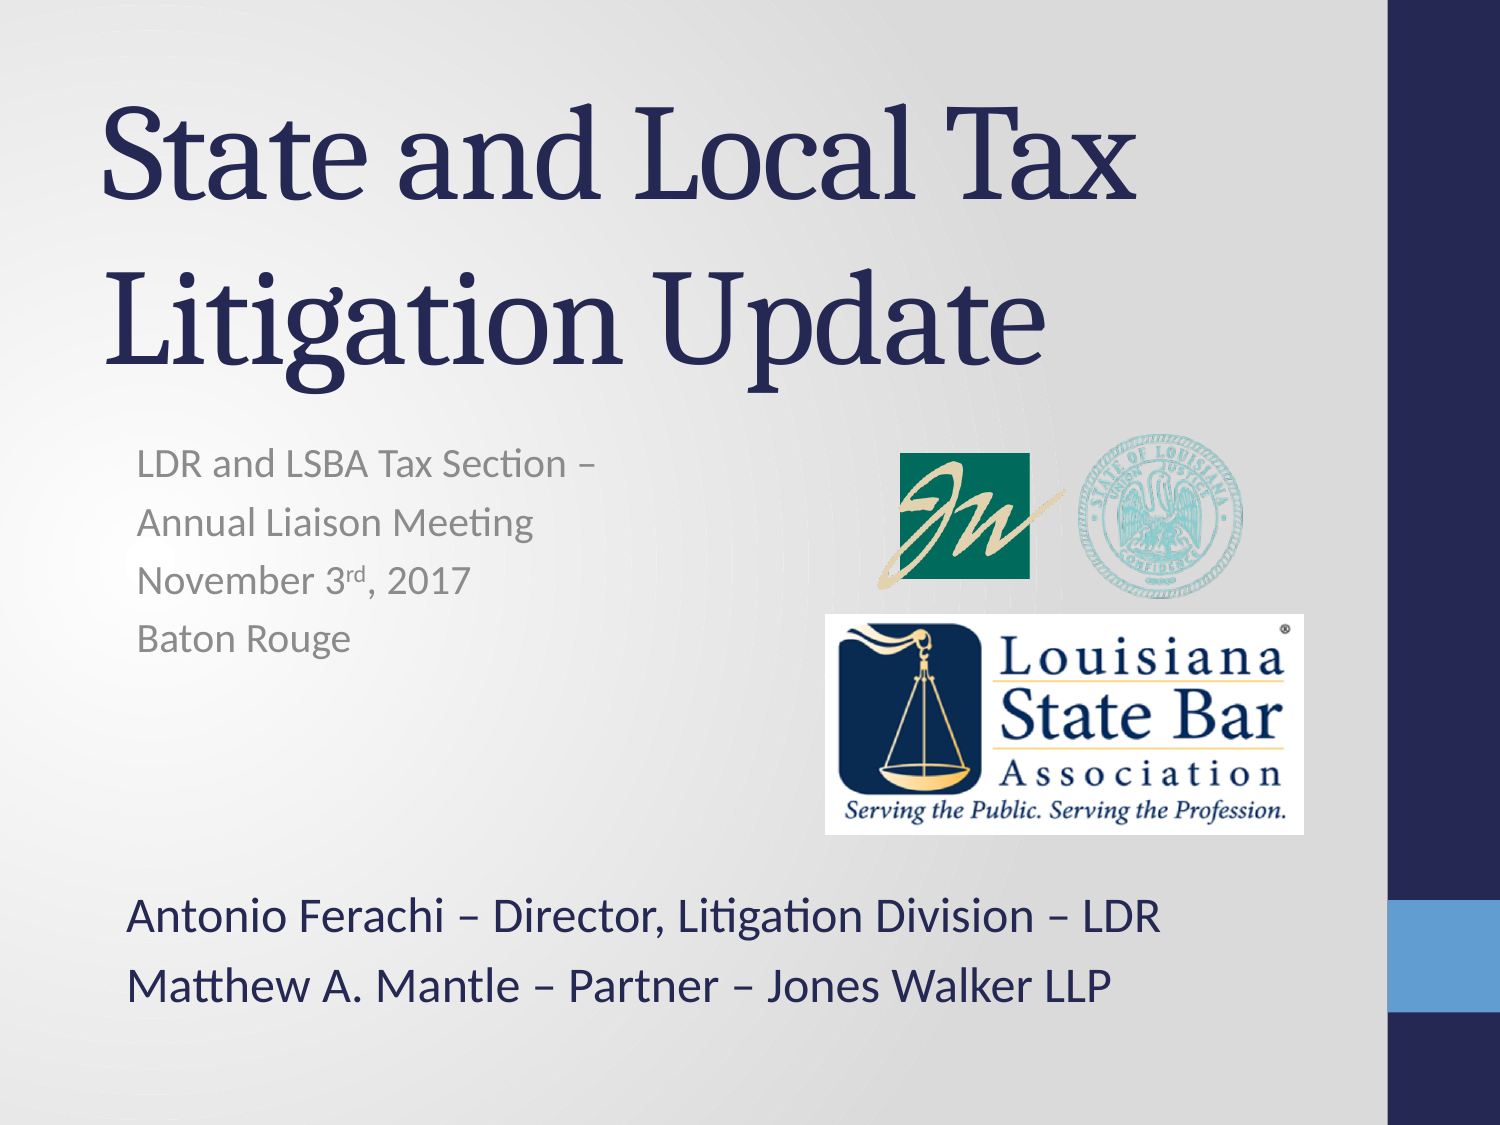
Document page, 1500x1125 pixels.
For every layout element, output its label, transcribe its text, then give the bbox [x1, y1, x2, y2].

title State and Local Tax Litigation Update [87, 158, 1363, 400]
subtitle LDR and LSBA Tax Section – Annual Liaison Meeting November 3rd, 2017 Baton Rouge [121, 428, 846, 841]
picture [824, 404, 1304, 836]
picture [1077, 433, 1244, 601]
text_box Antonio Ferachi – Director, Litigation Division – LDR Matthew A. Mantle – Partner – Jones Walker LLP [111, 874, 1500, 1125]
